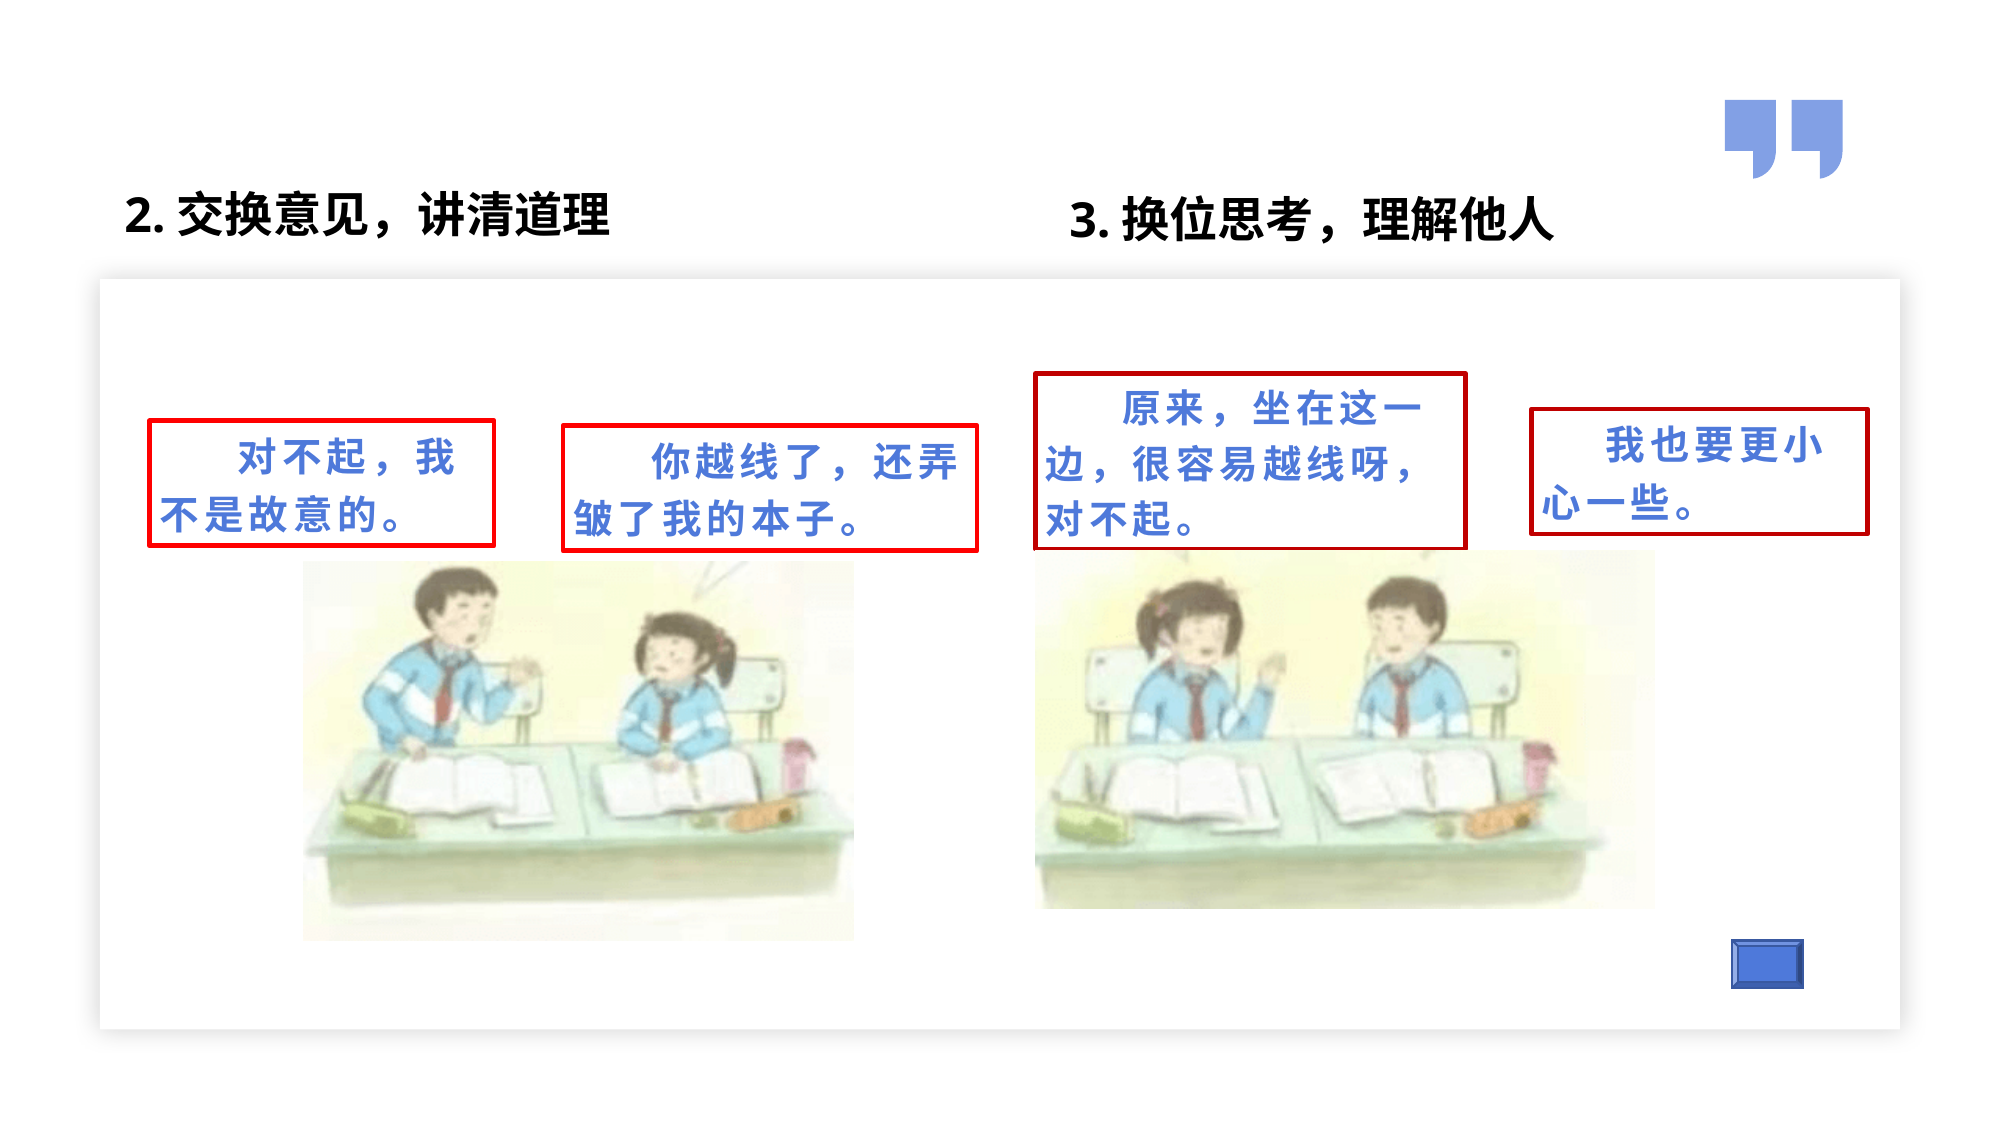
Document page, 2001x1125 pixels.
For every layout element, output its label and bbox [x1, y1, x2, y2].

text_box [1724, 99, 1843, 153]
text_box [113, 149, 977, 941]
text_box [1035, 153, 1868, 909]
text_box [99, 278, 1901, 1030]
text_box [1731, 939, 1804, 989]
